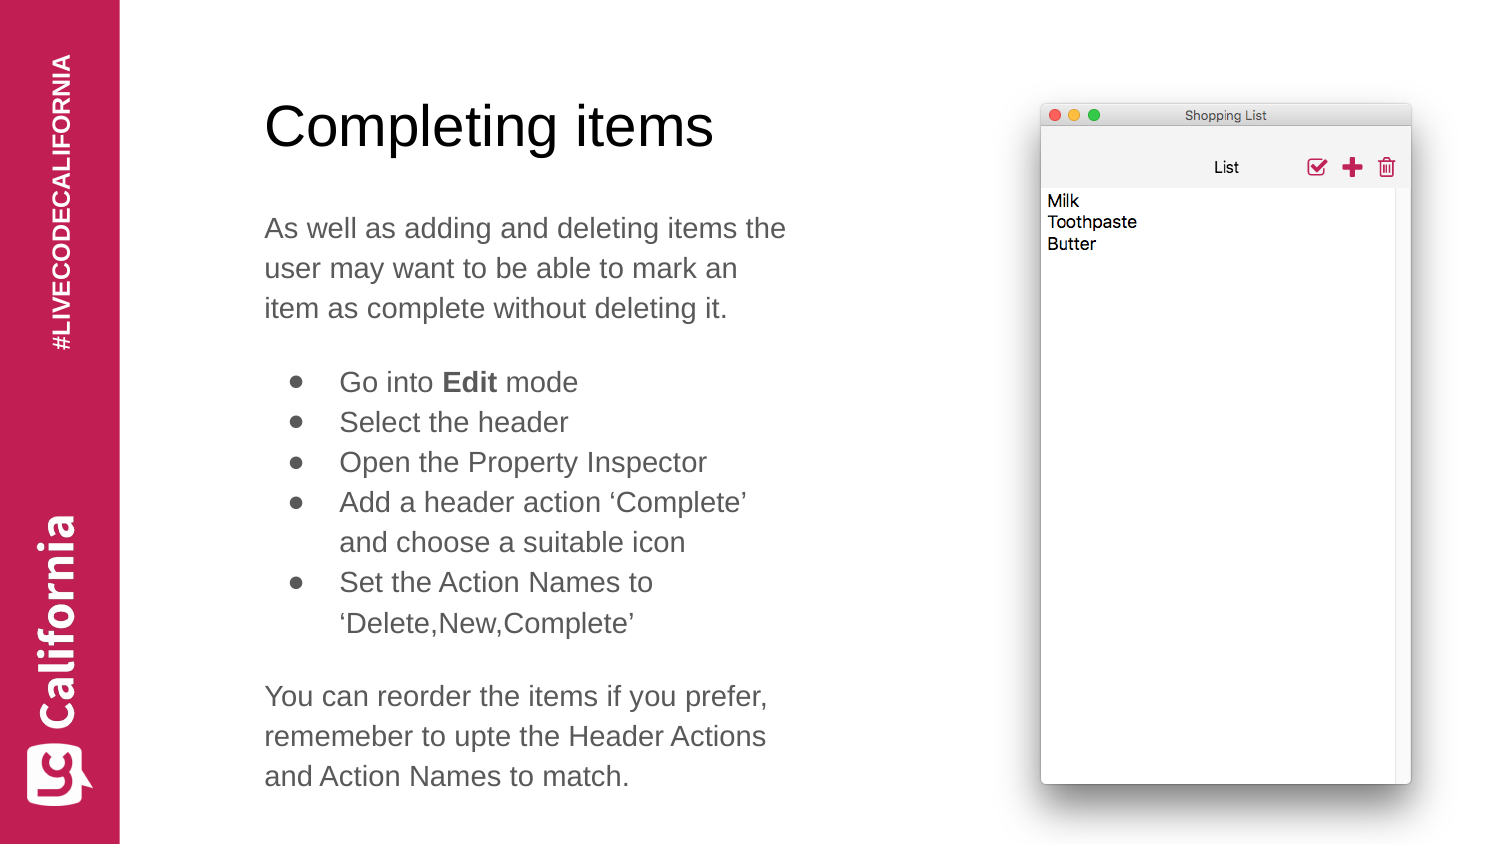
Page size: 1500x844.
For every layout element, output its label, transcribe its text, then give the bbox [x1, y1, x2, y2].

picture [985, 72, 1466, 844]
title Completing items [249, 72, 984, 167]
list As well as adding and deleting items the user may want to be able to mark an item as complete without deleting it. Go into Edit mode Select the header Open the Property Inspector Add a header action ‘Complete’ and choose a suitable icon Set the Action Names to ‘Delete,New,Complete’ You can reorder the items if you prefer, rememeber to upte the Header Actions and Action Names to match. [249, 189, 813, 750]
picture [0, 0, 120, 844]
